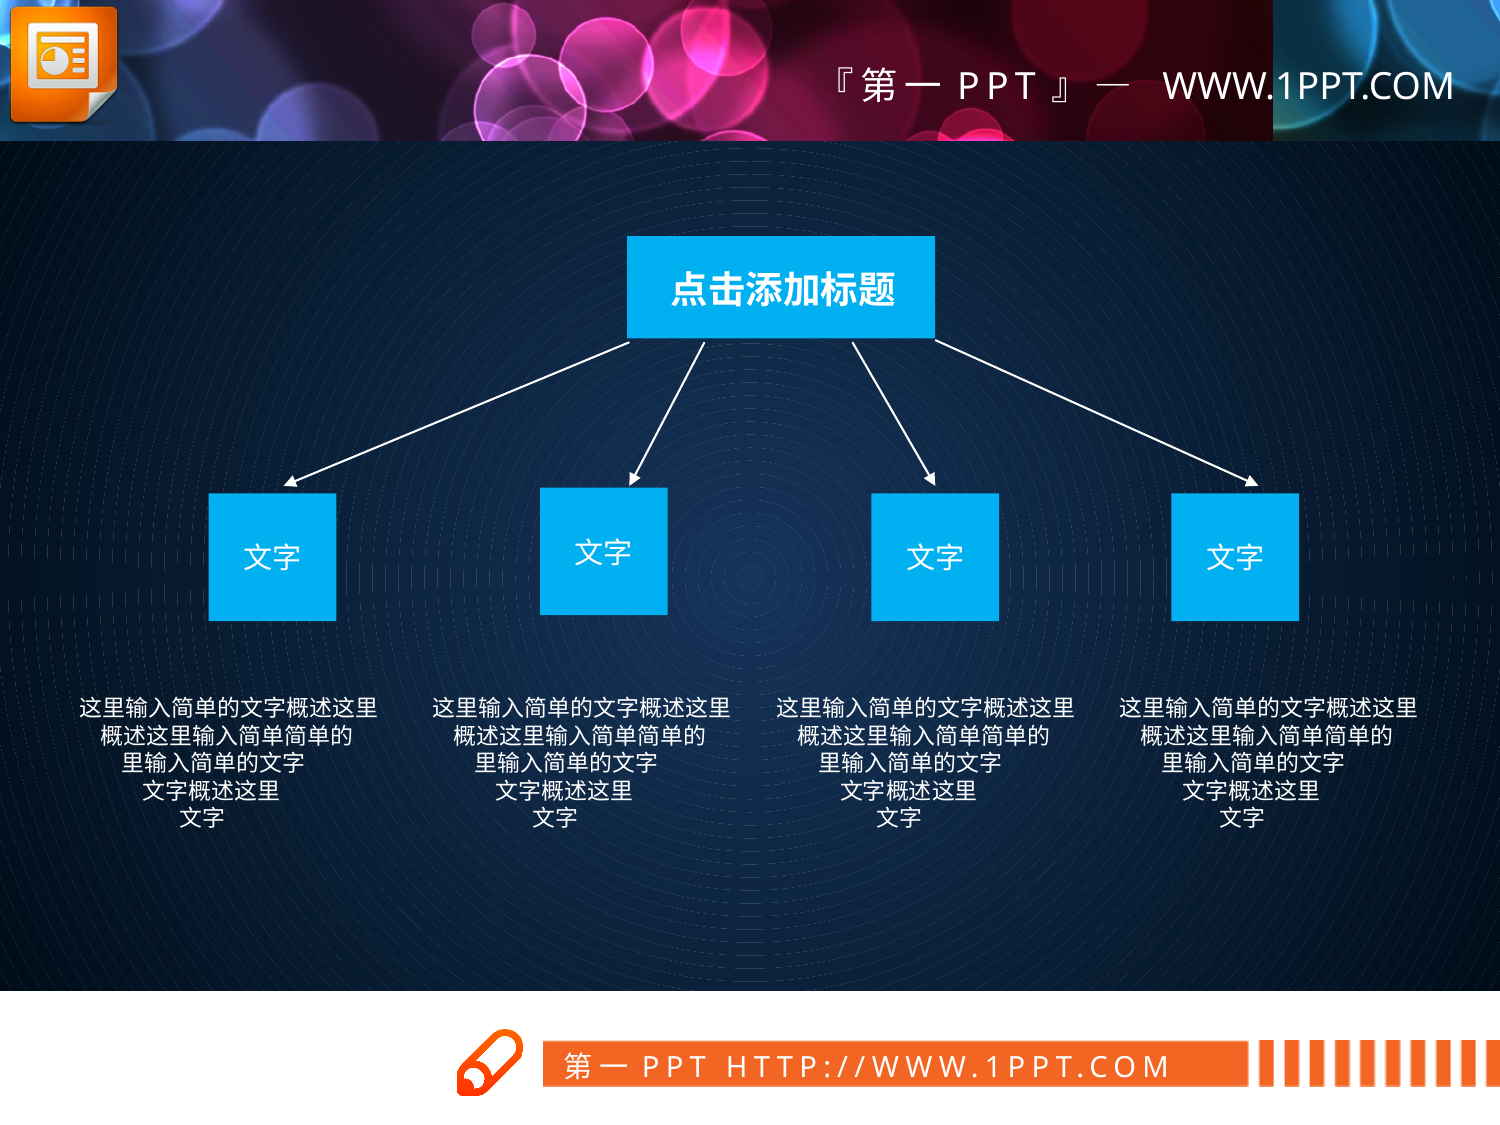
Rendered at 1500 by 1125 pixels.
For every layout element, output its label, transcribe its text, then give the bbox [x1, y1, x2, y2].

picture [543, 1040, 1500, 1087]
picture [0, 0, 1500, 141]
text_box 文字 [871, 494, 1000, 622]
text_box [627, 236, 936, 339]
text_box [283, 341, 628, 487]
text_box 点击添加标题 [633, 236, 934, 319]
text_box 文字 [540, 494, 668, 616]
text_box 文字 [208, 493, 337, 622]
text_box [852, 341, 936, 487]
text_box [629, 341, 705, 487]
text_box 这里输入简单的文字概述这里 概述这里输入简单简单的 里输入简单的文字 文字概述这里 文字 [761, 686, 1104, 839]
text_box 文字 [1171, 493, 1300, 622]
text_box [935, 339, 1259, 487]
text_box 这里输入简单的文字概述这里 概述这里输入简单简单的 里输入简单的文字 文字概述这里 文字 [1104, 686, 1452, 839]
text_box 这里输入简单的文字概述这里 概述这里输入简单简单的 里输入简单的文字 文字概述这里 文字 [417, 686, 761, 839]
text_box 这里输入简单的文字概述这里 概述这里输入简单简单的 里输入简单的文字 文字概述这里 文字 [64, 686, 412, 839]
